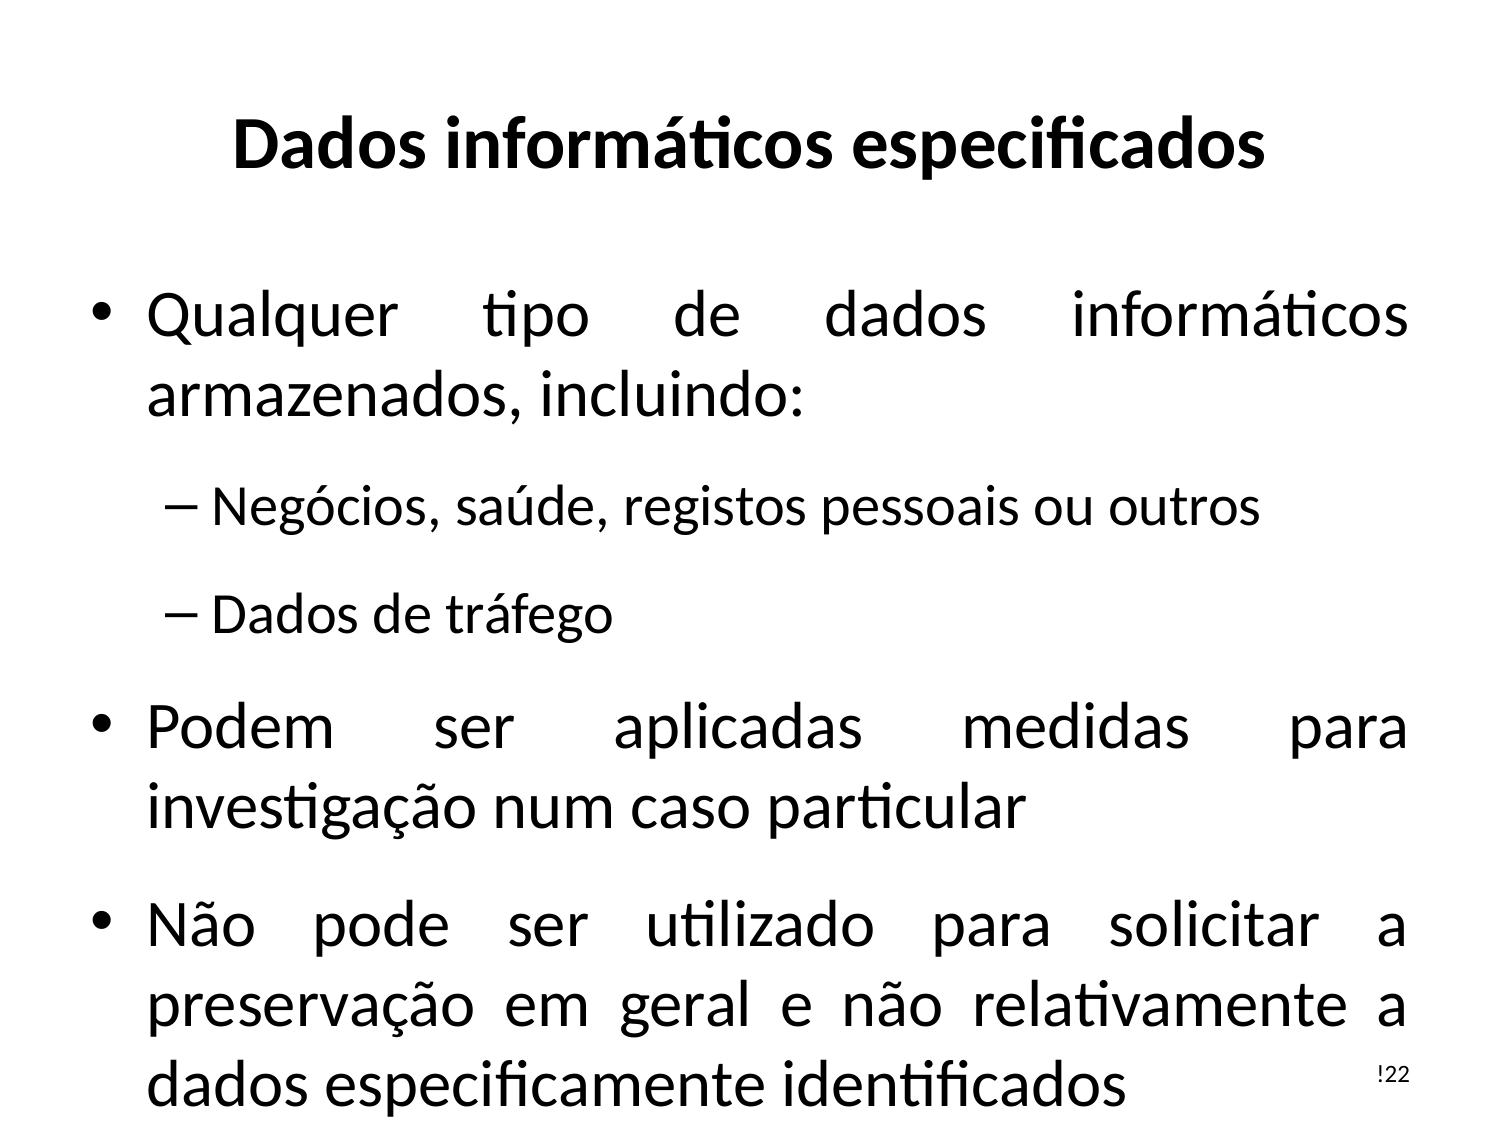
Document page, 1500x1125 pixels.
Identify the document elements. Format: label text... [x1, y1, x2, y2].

list Qualquer tipo de dados informáticos armazenados, incluindo: Negócios, saúde, registos pessoais ou outros Dados de tráfego Podem ser aplicadas medidas para investigação num caso particular Não pode ser utilizado para solicitar a preservação em geral e não relativamente a dados especificamente identificados [74, 262, 1426, 1006]
slide_number !22 [1074, 1042, 1425, 1103]
title Dados informáticos especificados [74, 44, 1426, 233]
